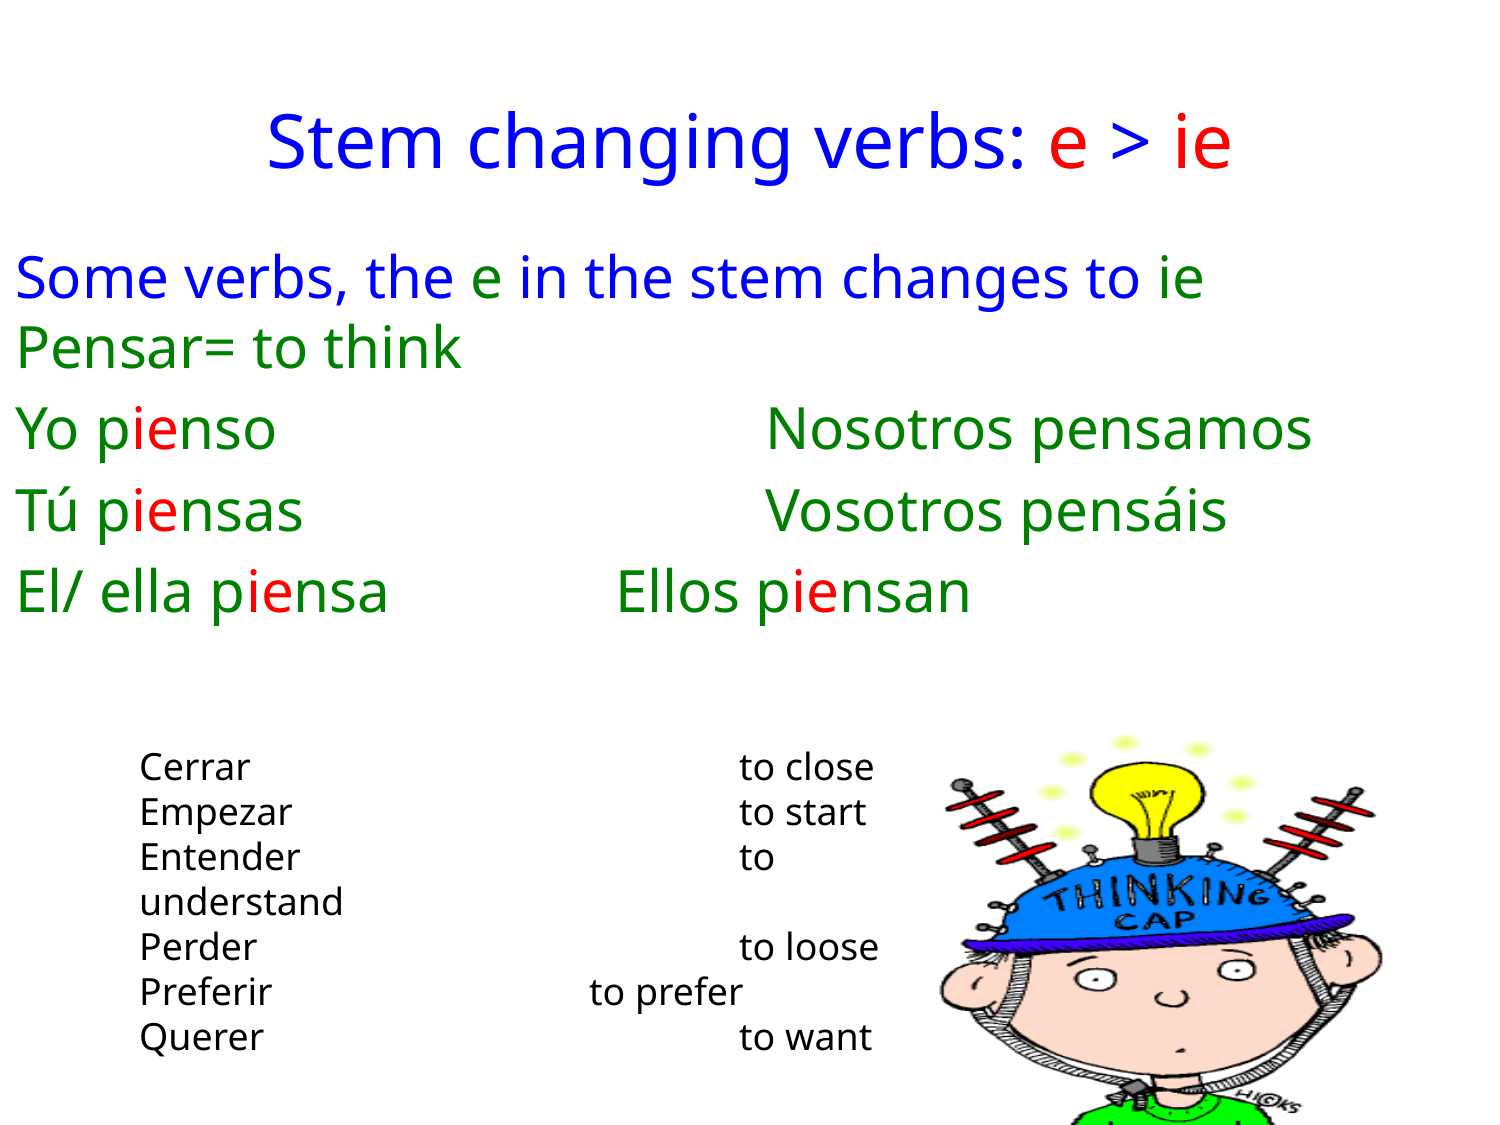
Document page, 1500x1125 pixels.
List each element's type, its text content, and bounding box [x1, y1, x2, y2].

text_box Cerrar to close Empezar to start Entender to understand Perder to loose Preferir to prefer Querer to want [124, 735, 908, 1066]
title Stem changing verbs: e > ie [75, 45, 1425, 233]
picture [913, 724, 1393, 1125]
list Some verbs, the e in the stem changes to ie Pensar= to think Yo pienso Nosotros pensamos Tú piensas Vosotros pensáis El/ ella piensa Ellos piensan [0, 232, 1350, 975]
